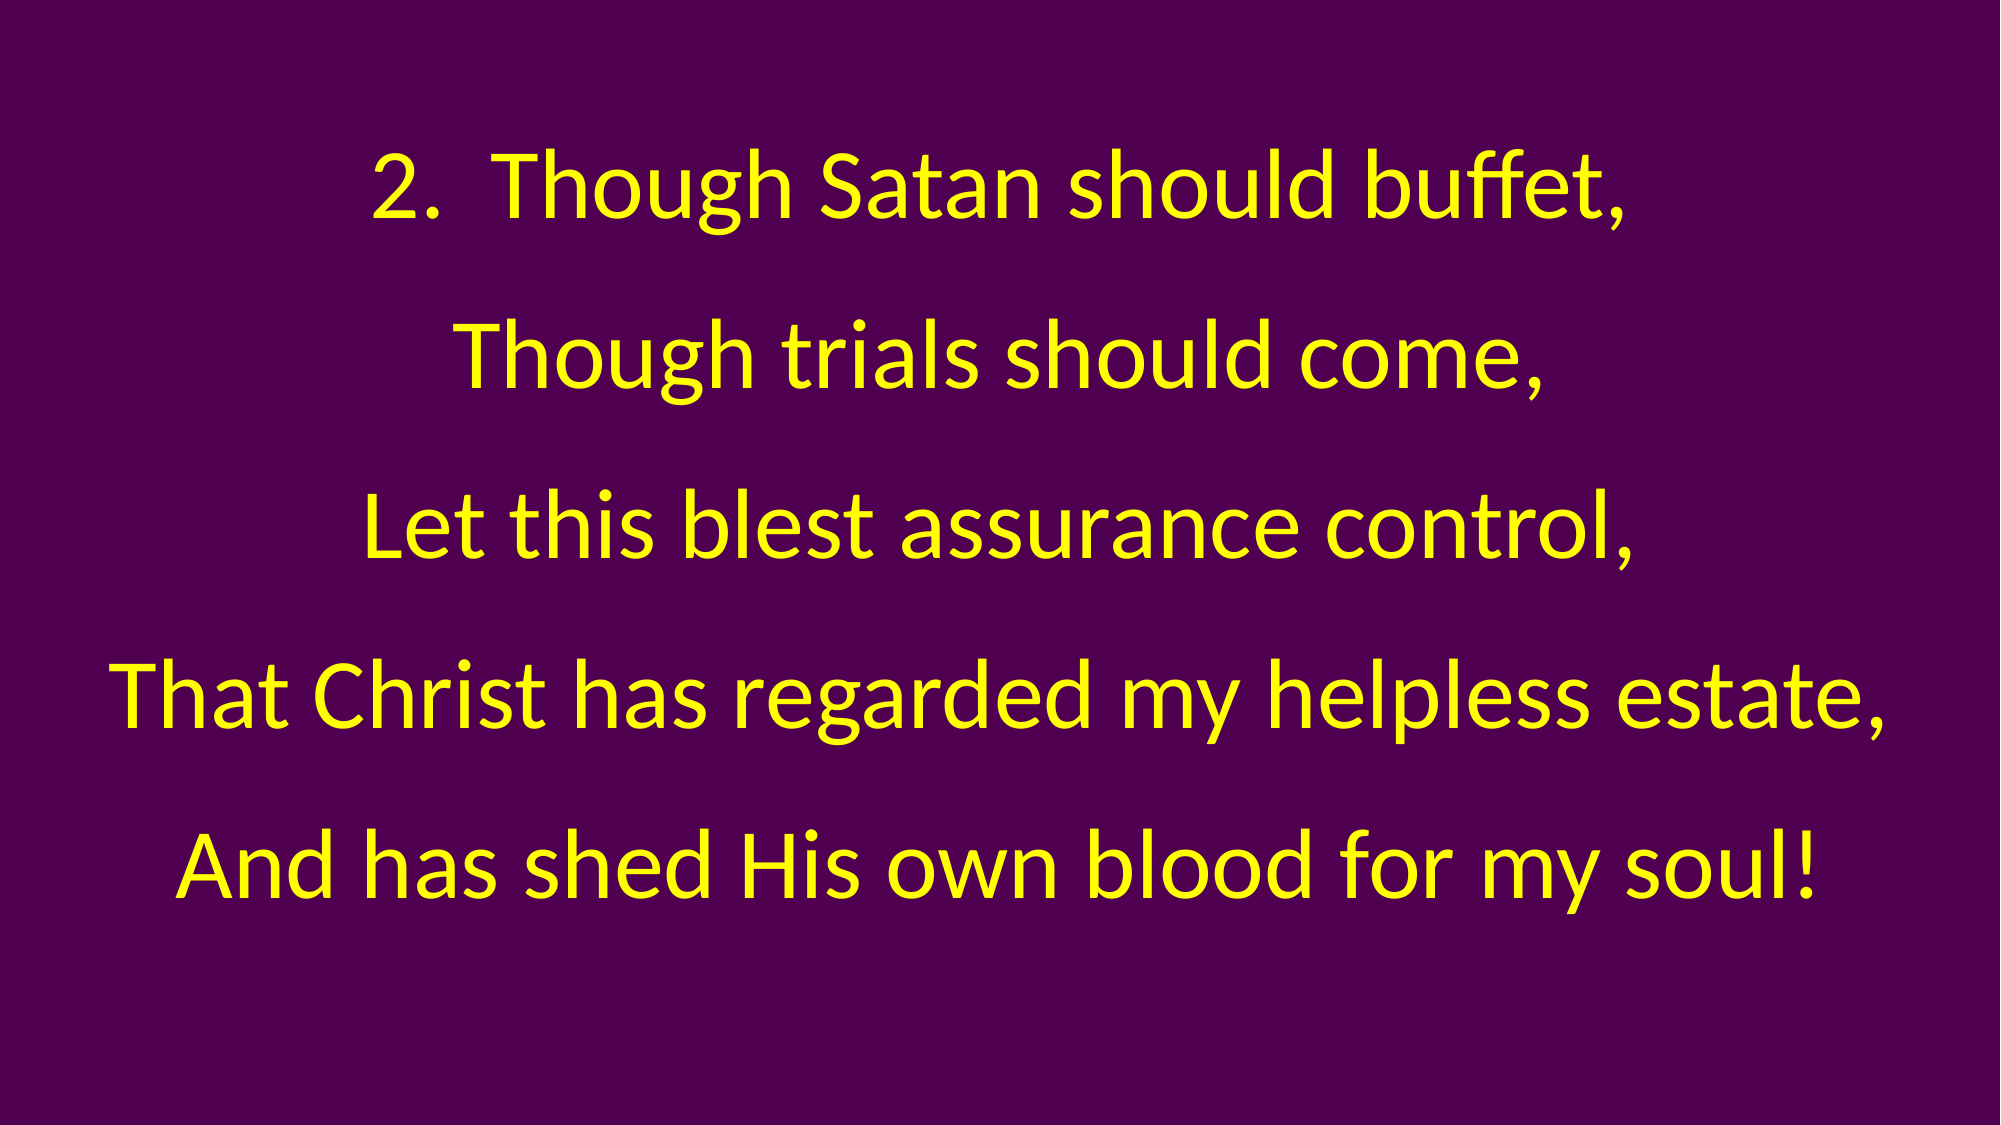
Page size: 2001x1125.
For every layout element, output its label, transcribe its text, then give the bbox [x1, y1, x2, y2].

text_box 2. Though Satan should buffet, Though trials should come, Let this blest assurance control, That Christ has regarded my helpless estate, And has shed His own blood for my soul! [0, 111, 2000, 926]
